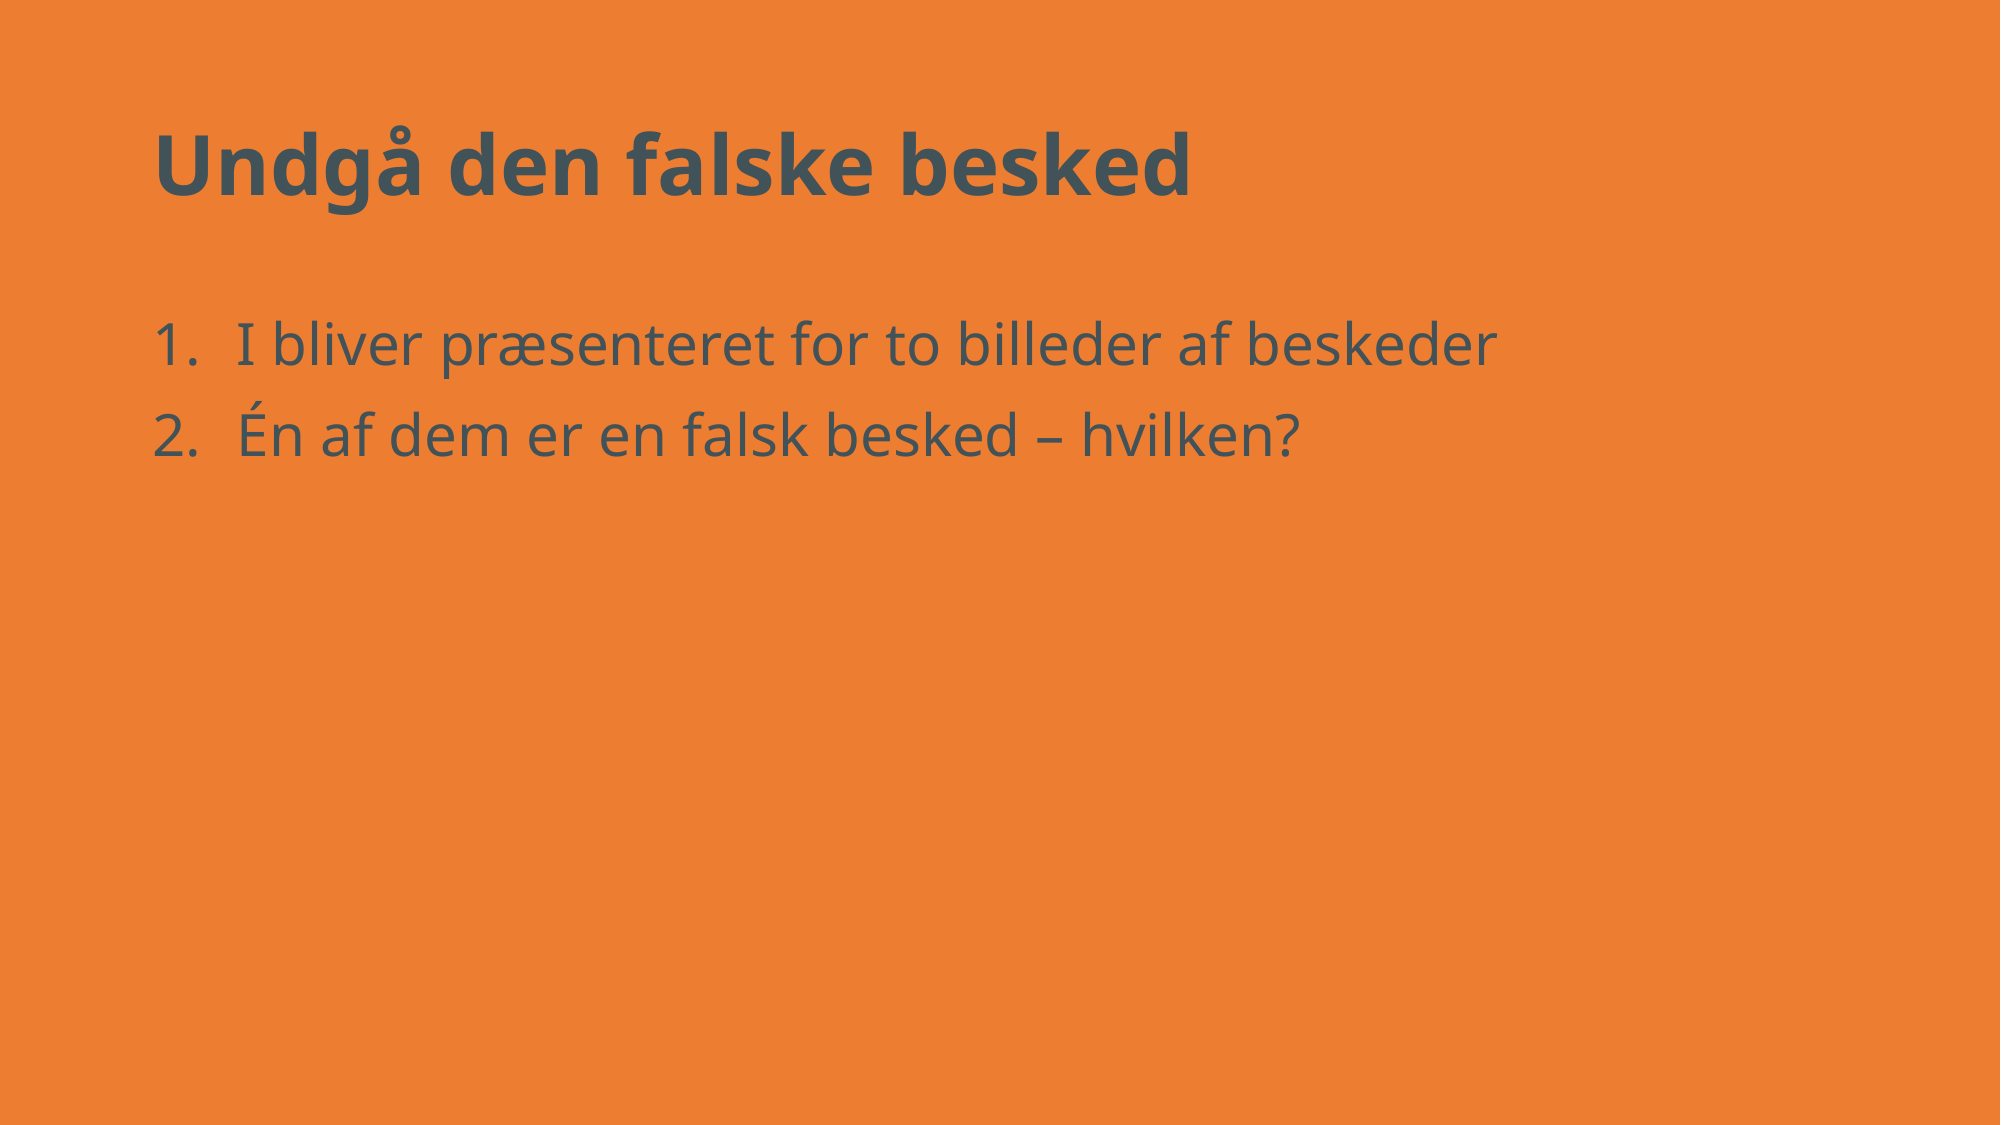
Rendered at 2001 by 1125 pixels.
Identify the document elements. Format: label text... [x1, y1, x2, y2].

list I bliver præsenteret for to billeder af beskeder Én af dem er en falsk besked – hvilken? [137, 299, 1863, 1014]
title Undgå den falske besked [137, 59, 1863, 278]
